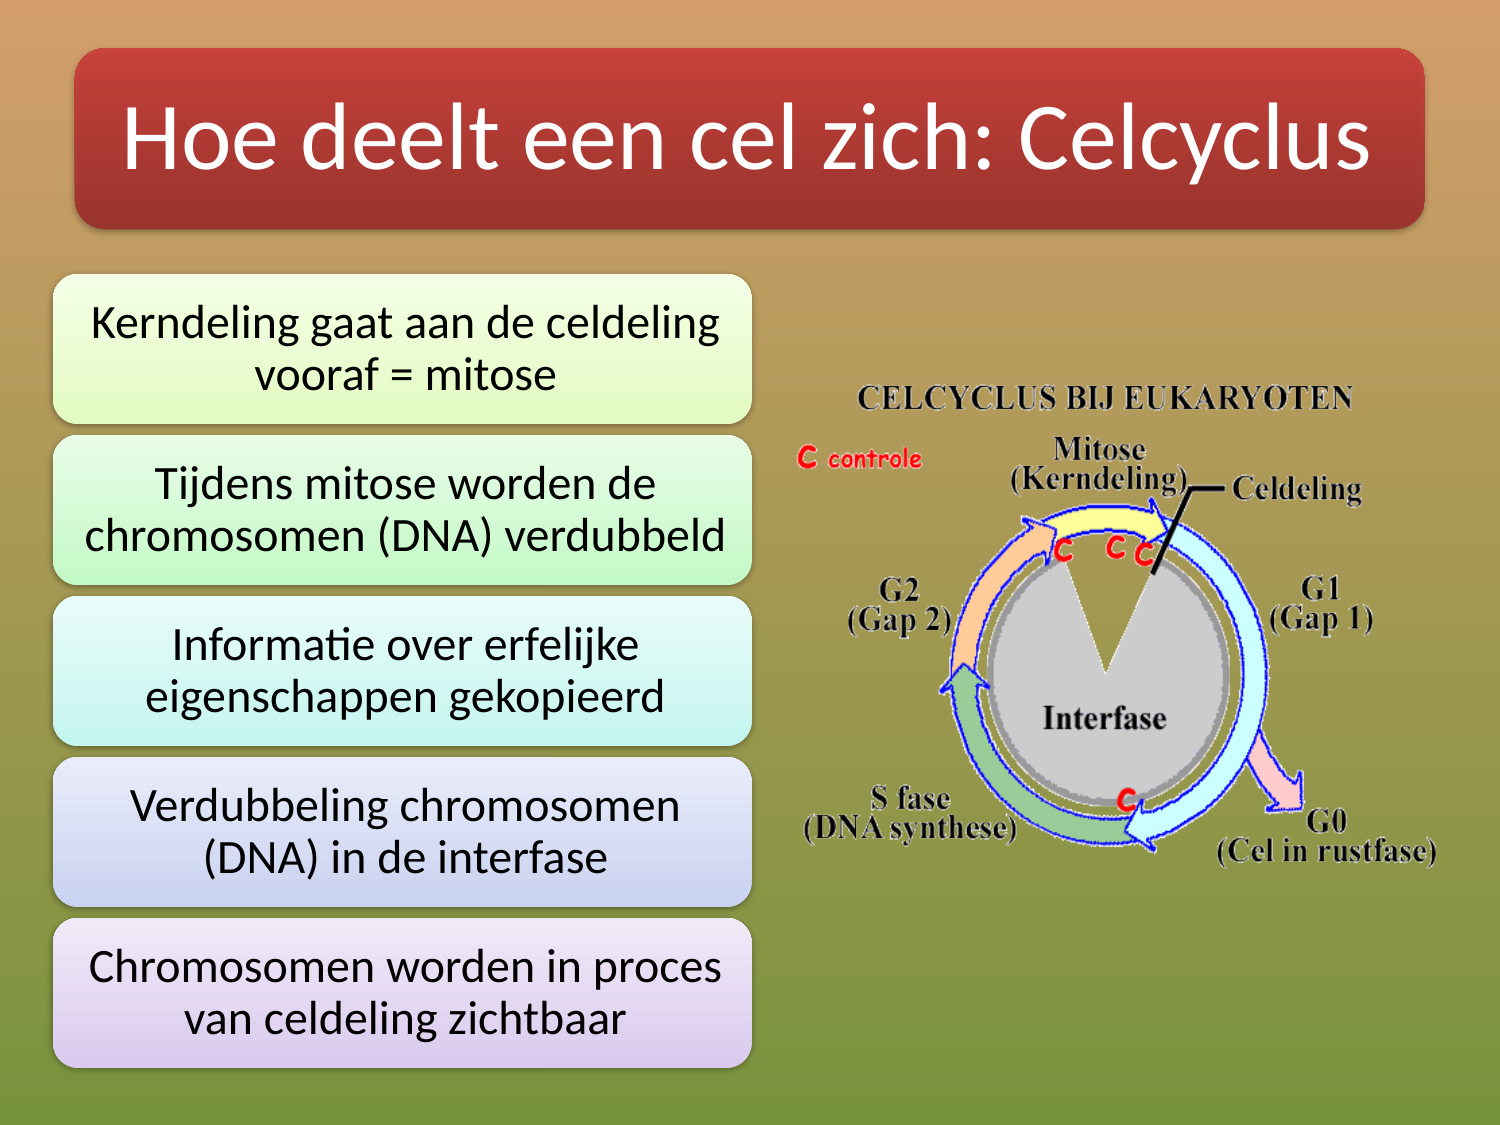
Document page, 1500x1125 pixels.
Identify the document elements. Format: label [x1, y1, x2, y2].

picture [785, 373, 1459, 882]
list [52, 255, 752, 1088]
text_box [74, 44, 1426, 233]
